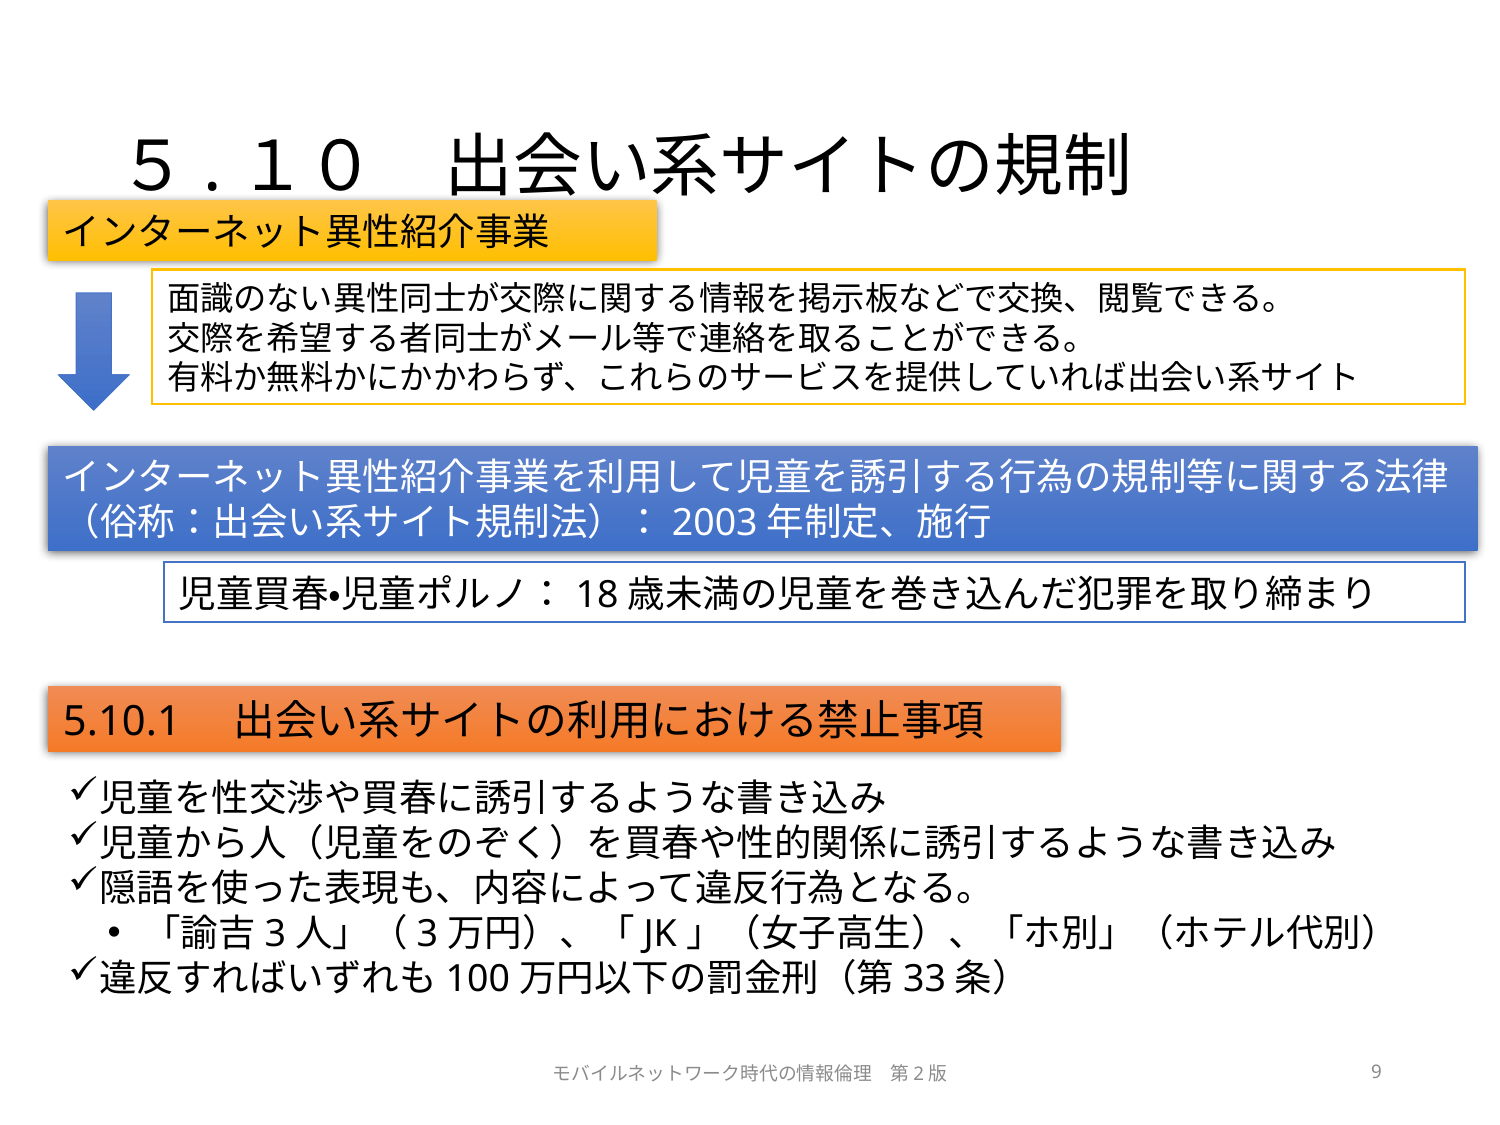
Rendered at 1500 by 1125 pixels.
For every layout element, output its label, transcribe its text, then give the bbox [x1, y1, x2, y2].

text_box 児童を性交渉や買春に誘引するような書き込み 児童から人（児童をのぞく）を買春や性的関係に誘引するような書き込み 隠語を使った表現も、内容によって違反行為となる。 「諭吉3人」（3万円）、「JK」（女子高生）、「ホ別」（ホテル代別） 違反すればいずれも100万円以下の罰金刑（第33条） [53, 766, 1460, 1007]
title ５.１０ 出会い系サイトの規制 [103, 270, 151, 278]
text_box 児童買春・児童ポルノ：18歳未満の児童を巻き込んだ犯罪を取り締まり [163, 561, 1466, 623]
title ５.１０ 出会い系サイトの規制 [103, 59, 1397, 268]
text_box 面識のない異性同士が交際に関する情報を掲示板などで交換、閲覧できる。 交際を希望する者同士がメール等で連絡を取ることができる。 有料か無料かにかかわらず、これらのサービスを提供していれば出会い系サイト [151, 268, 1466, 405]
footer モバイルネットワーク時代の情報倫理 第2版 [496, 1042, 1004, 1103]
text_box インターネット異性紹介事業 [48, 200, 657, 261]
text_box インターネット異性紹介事業を利用して児童を誘引する行為の規制等に関する法律 （俗称：出会い系サイト規制法）：2003年制定、施行 [48, 446, 1478, 551]
slide_number 9 [1059, 1042, 1397, 1103]
text_box [57, 292, 131, 411]
text_box 5.10.1 出会い系サイトの利用における禁止事項 [48, 686, 1061, 752]
